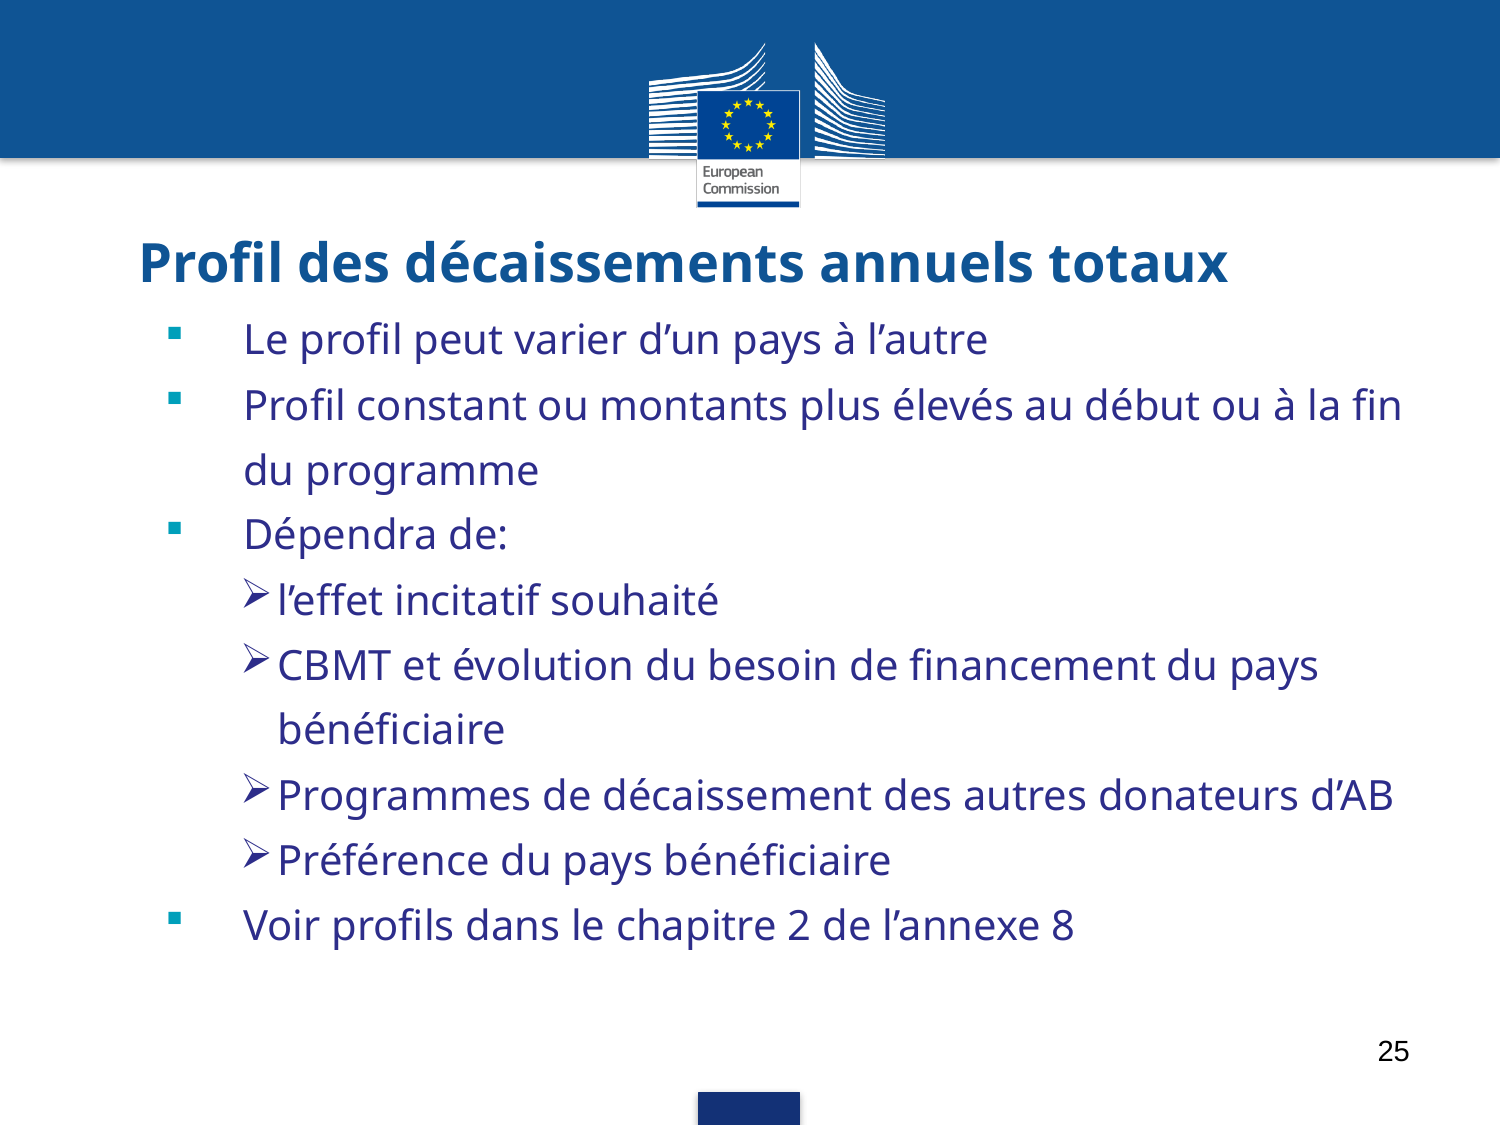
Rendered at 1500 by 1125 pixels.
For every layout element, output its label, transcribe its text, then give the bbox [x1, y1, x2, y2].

list Le profil peut varier d’un pays à l’autre Profil constant ou montants plus élevés au début ou à la fin du programme Dépendra de: l’effet incitatif souhaité CBMT et évolution du besoin de financement du pays bénéficiaire Programmes de décaissement des autres donateurs d’AB Préférence du pays bénéficiaire Voir profils dans le chapitre 2 de l’annexe 8 [74, 290, 1426, 1024]
picture [649, 42, 885, 208]
slide_number 25 [1074, 1024, 1425, 1103]
title Profil des décaissements annuels totaux [64, 219, 1416, 303]
